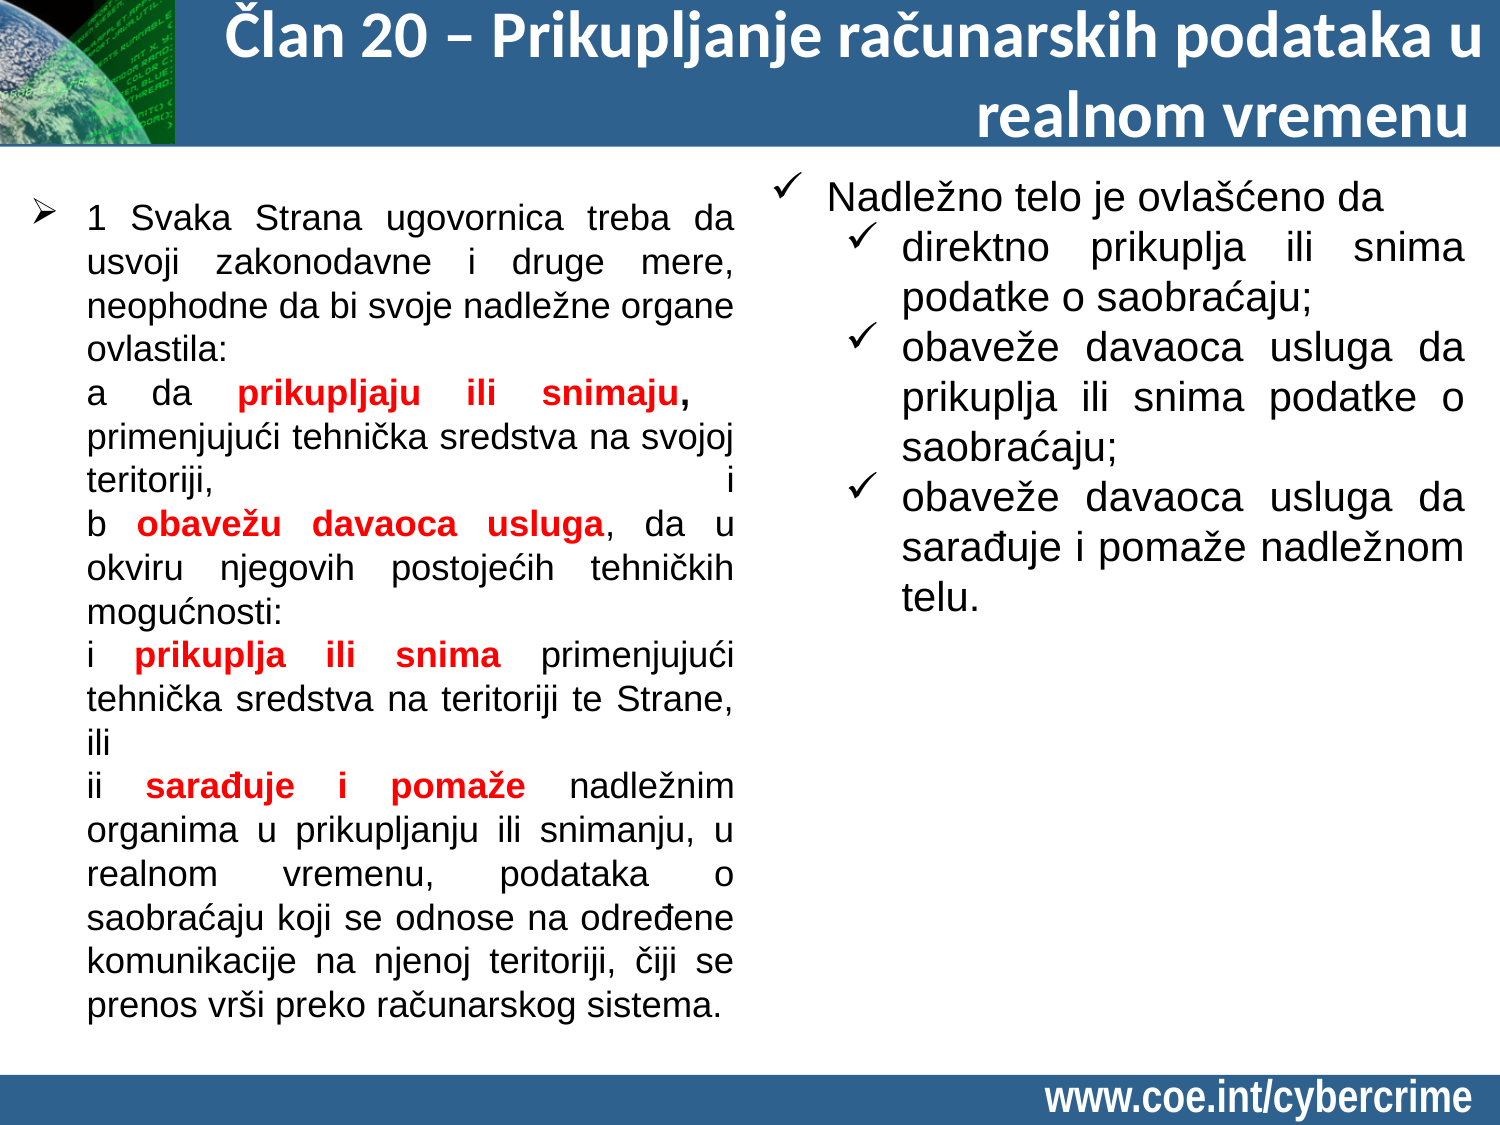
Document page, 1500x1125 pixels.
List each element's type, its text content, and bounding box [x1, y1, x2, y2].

text_box Član 20 – Prikupljanje računarskih podataka u realnom vremenu [177, 0, 1500, 149]
picture [0, 0, 175, 144]
text_box Nadležno telo je ovlašćeno da direktno prikuplja ili snima podatke o saobraćaju; obaveže davaoca usluga da prikuplja ili snima podatke o saobraćaju; obaveže davaoca usluga da sarađuje i pomaže nadležnom telu. [755, 161, 1480, 677]
text_box 1 Svaka Strana ugovornica treba da usvoji zakonodavne i druge mere, neophodne da bi svoje nadležne organe ovlastila: a da prikupljaju ili snimaju, primenjujući tehnička sredstva na svojoj teritoriji, i b obavežu davaoca usluga, da u okviru njegovih postojećih tehničkih mogućnosti: i prikuplja ili snima primenjujući tehnička sredstva na teritoriji te Strane, ili ii sarađuje i pomaže nadležnim organima u prikupljanju ili snimanju, u realnom vremenu, podataka o saobraćaju koji se odnose na određene komunikacije na njenoj teritoriji, čiji se prenos vrši preko računarskog sistema. [15, 186, 750, 1032]
text_box www.coe.int/cybercrime [1030, 1059, 1500, 1125]
text_box [0, 1073, 1030, 1125]
